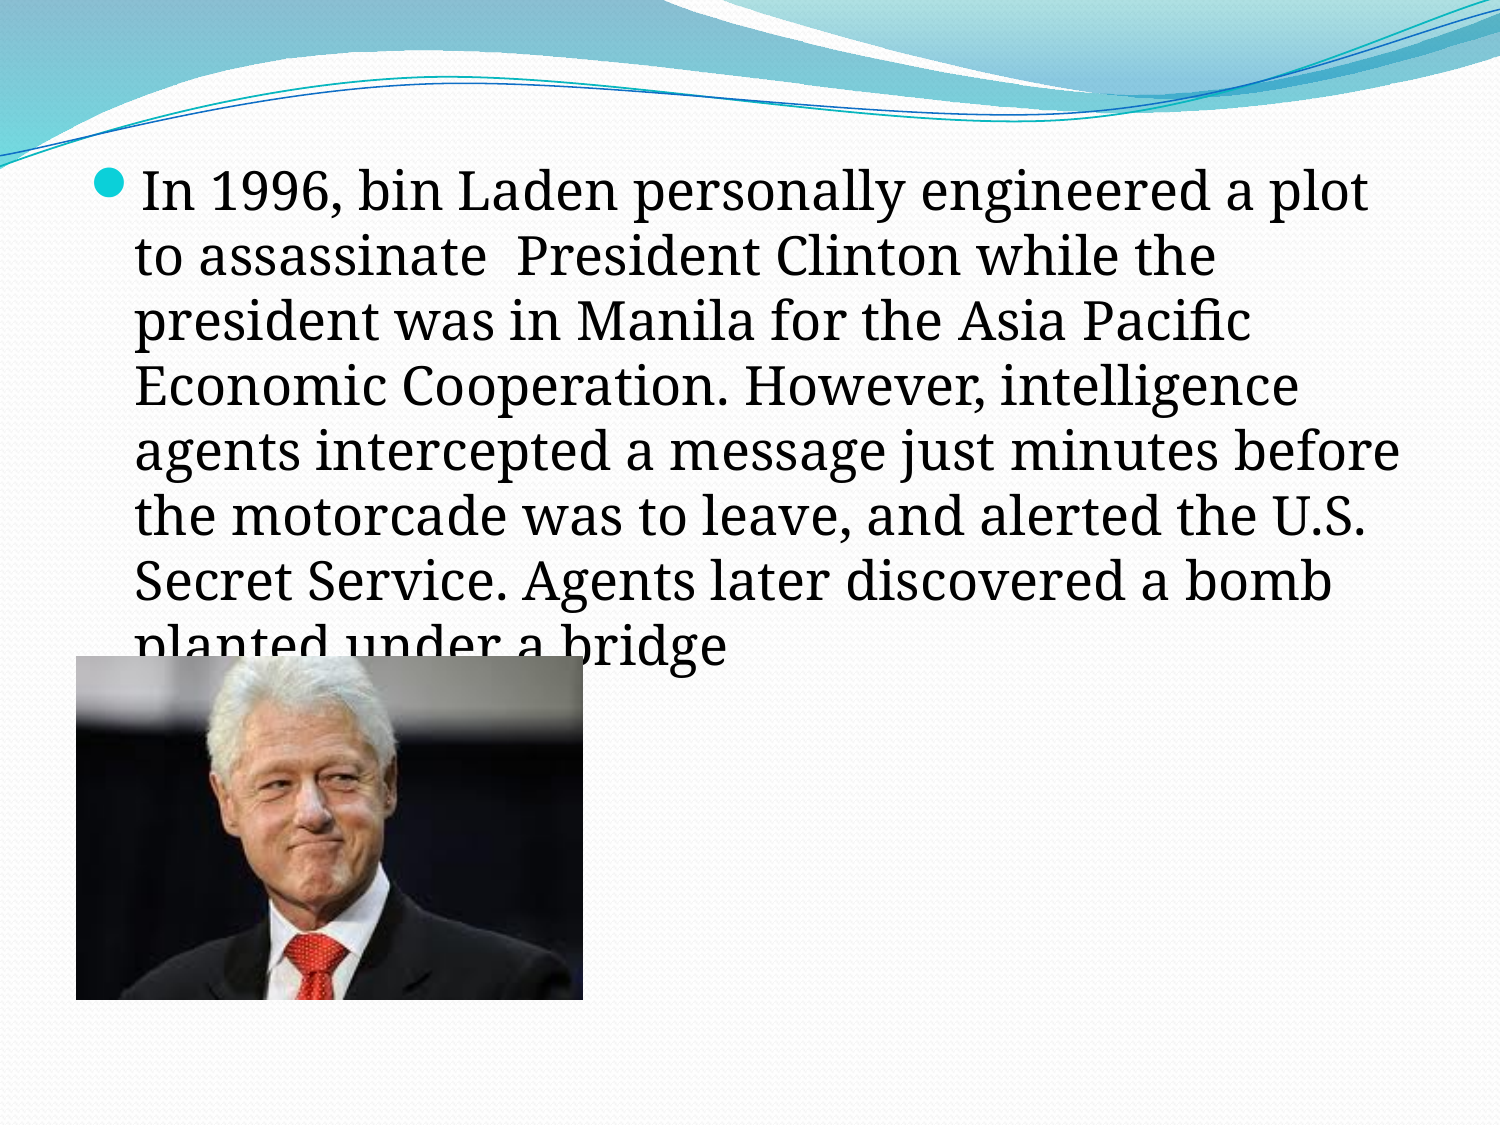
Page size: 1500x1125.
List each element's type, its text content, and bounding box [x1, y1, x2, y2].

list In 1996, bin Laden personally engineered a plot to assassinate President Clinton while the president was in Manila for the Asia Pacific Economic Cooperation. However, intelligence agents intercepted a message just minutes before the motorcade was to leave, and alerted the U.S. Secret Service. Agents later discovered a bomb planted under a bridge [75, 149, 1425, 1038]
picture [76, 656, 583, 1000]
